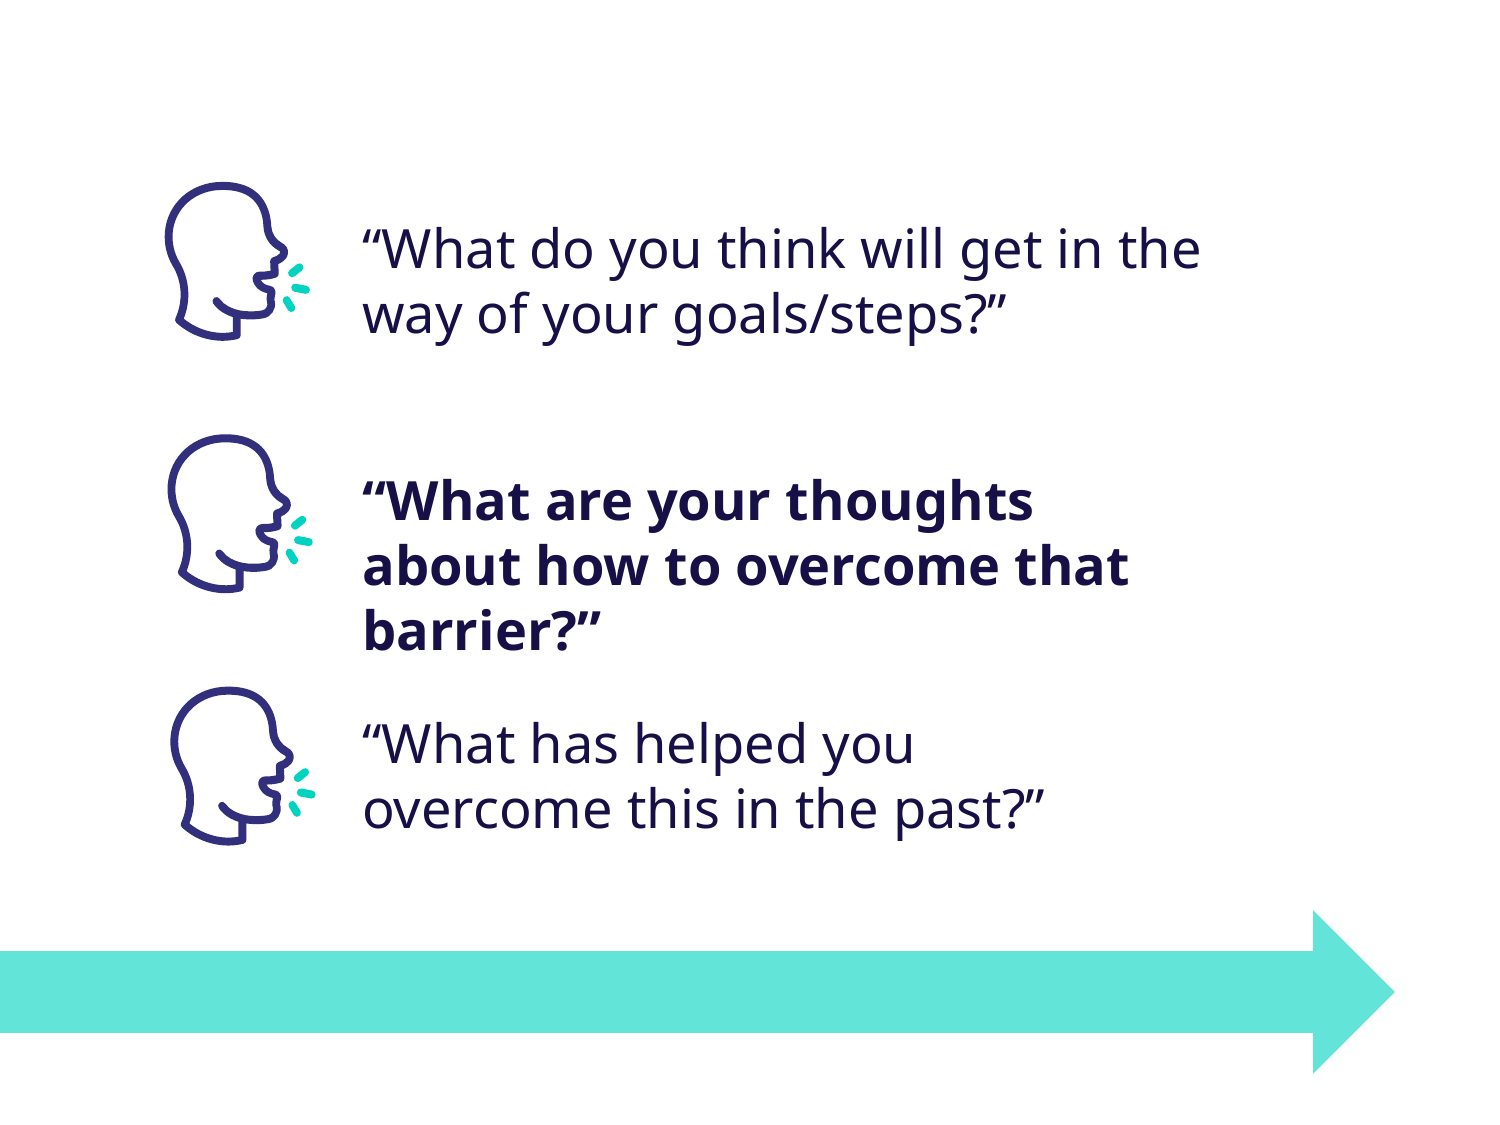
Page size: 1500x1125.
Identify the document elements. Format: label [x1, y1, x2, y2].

text_box [164, 181, 1233, 914]
text_box [0, 907, 1397, 1077]
